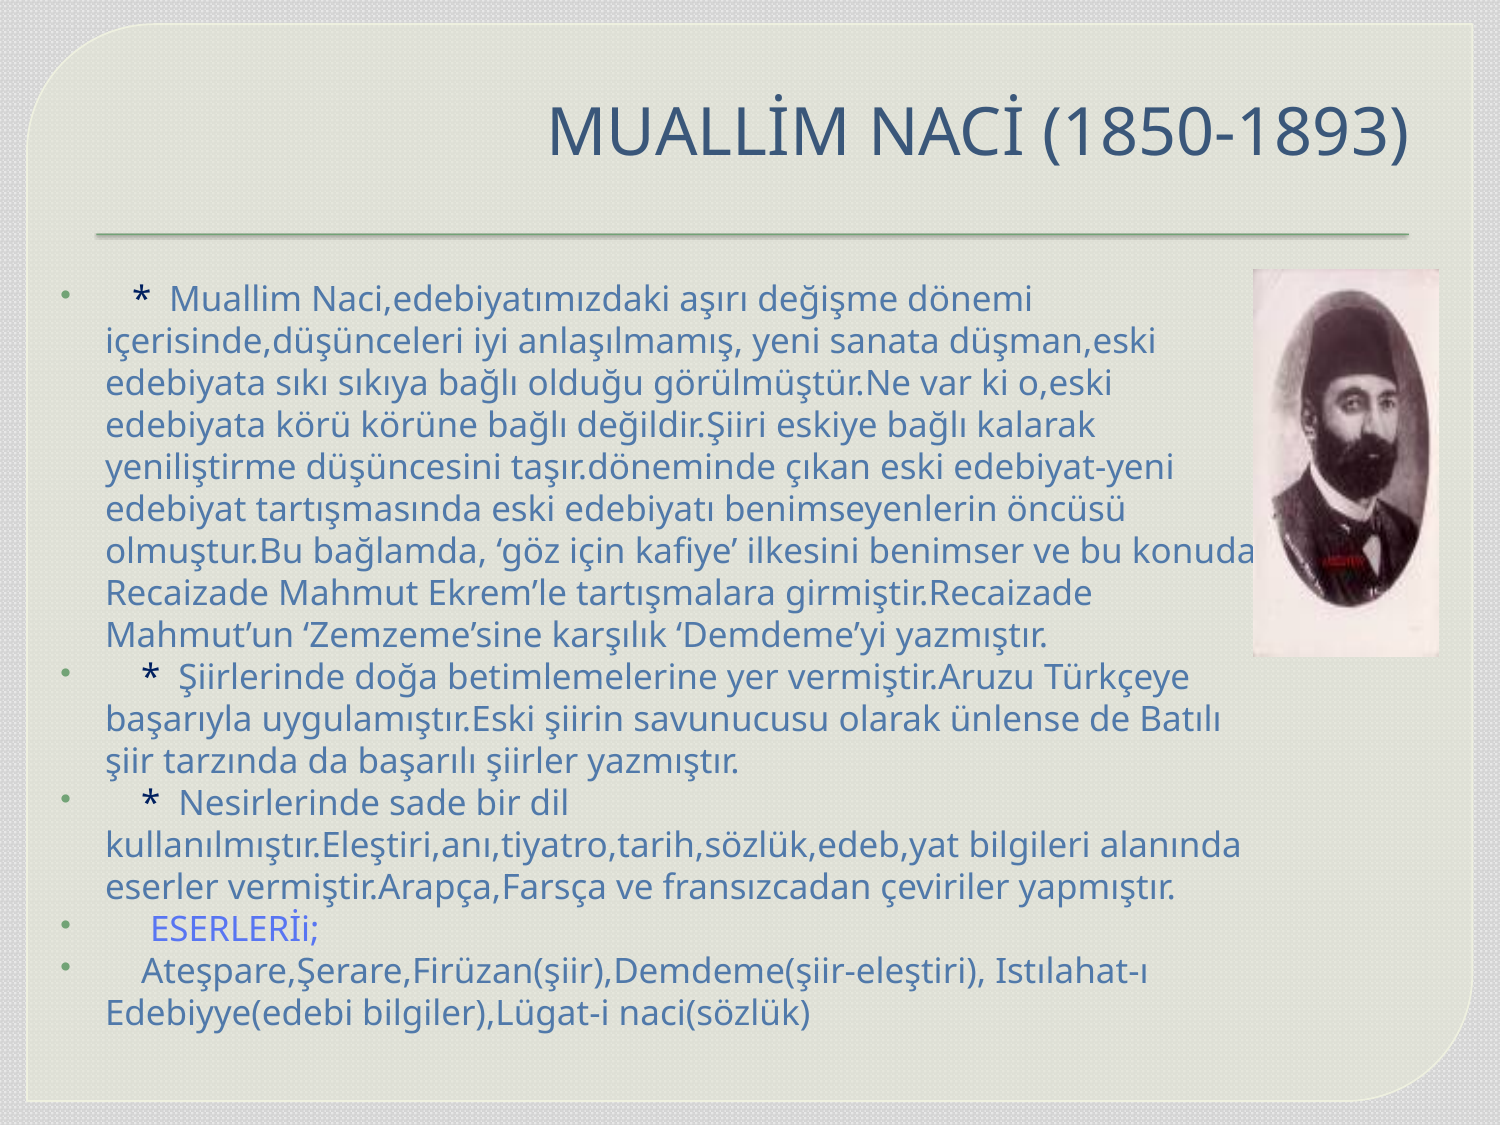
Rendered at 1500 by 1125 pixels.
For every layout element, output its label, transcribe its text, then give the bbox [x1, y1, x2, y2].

list * Muallim Naci,edebiyatımızdaki aşırı değişme dönemi içerisinde,düşünceleri iyi anlaşılmamış, yeni sanata düşman,eski edebiyata sıkı sıkıya bağlı olduğu görülmüştür.Ne var ki o,eski edebiyata körü körüne bağlı değildir.Şiiri eskiye bağlı kalarak yeniliştirme düşüncesini taşır.döneminde çıkan eski edebiyat-yeni edebiyat tartışmasında eski edebiyatı benimseyenlerin öncüsü olmuştur.Bu bağlamda, ‘göz için kafiye’ ilkesini benimser ve bu konuda Recaizade Mahmut Ekrem’le tartışmalara girmiştir.Recaizade Mahmut’un ‘Zemzeme’sine karşılık ‘Demdeme’yi yazmıştır. * Şiirlerinde doğa betimlemelerine yer vermiştir.Aruzu Türkçeye başarıyla uygulamıştır.Eski şiirin savunucusu olarak ünlense de Batılı şiir tarzında da başarılı şiirler yazmıştır. * Nesirlerinde sade bir dil kullanılmıştır.Eleştiri,anı,tiyatro,tarih,sözlük,edeb,yat bilgileri alanında eserler vermiştir.Arapça,Farsça ve fransızcadan çeviriler yapmıştır. ESERLERİi; Ateşpare,Şerare,Firüzan(şiir),Demdeme(şiir-eleştiri), Istılahat-ı Edebiyye(edebi bilgiler),Lügat-i naci(sözlük) [46, 269, 1278, 1079]
title MUALLİM NACİ (1850-1893) [93, 41, 1425, 176]
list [1253, 269, 1440, 657]
